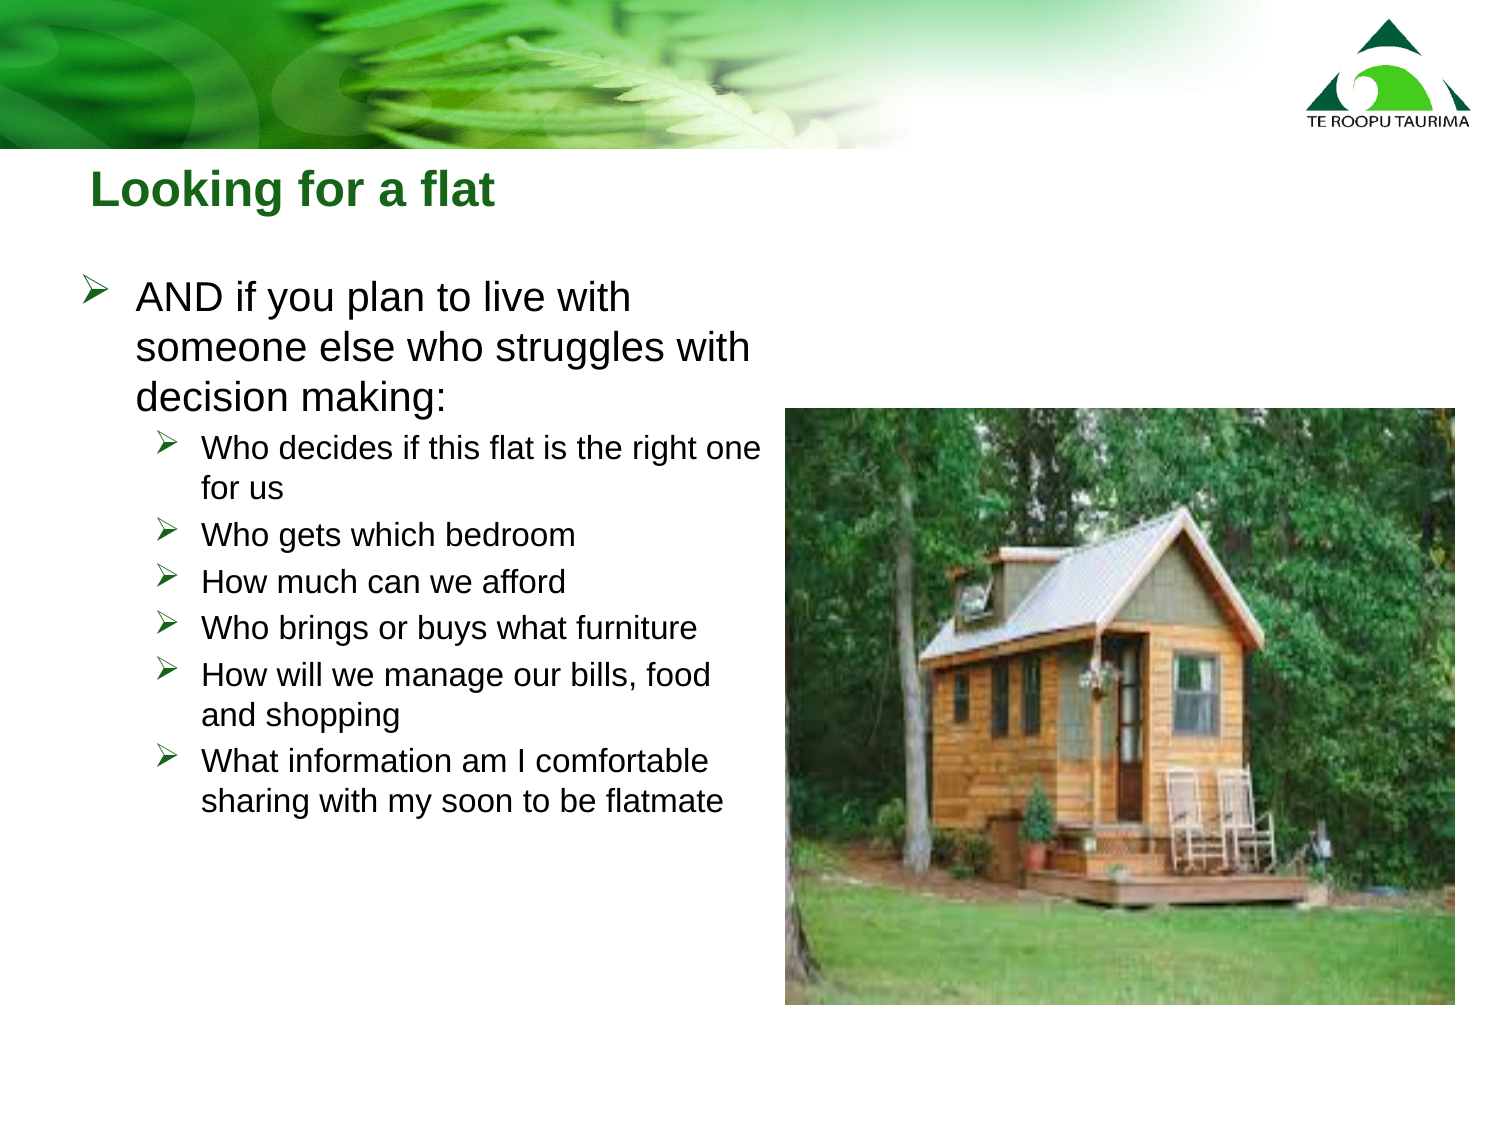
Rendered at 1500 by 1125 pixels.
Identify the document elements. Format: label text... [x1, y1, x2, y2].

list AND if you plan to live with someone else who struggles with decision making: Who decides if this flat is the right one for us Who gets which bedroom How much can we afford Who brings or buys what furniture How will we manage our bills, food and shopping What information am I comfortable sharing with my soon to be flatmate [64, 262, 786, 1005]
title Looking for a flat [75, 149, 1425, 233]
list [785, 408, 1455, 1006]
picture [0, 0, 1270, 149]
picture [1305, 18, 1471, 131]
